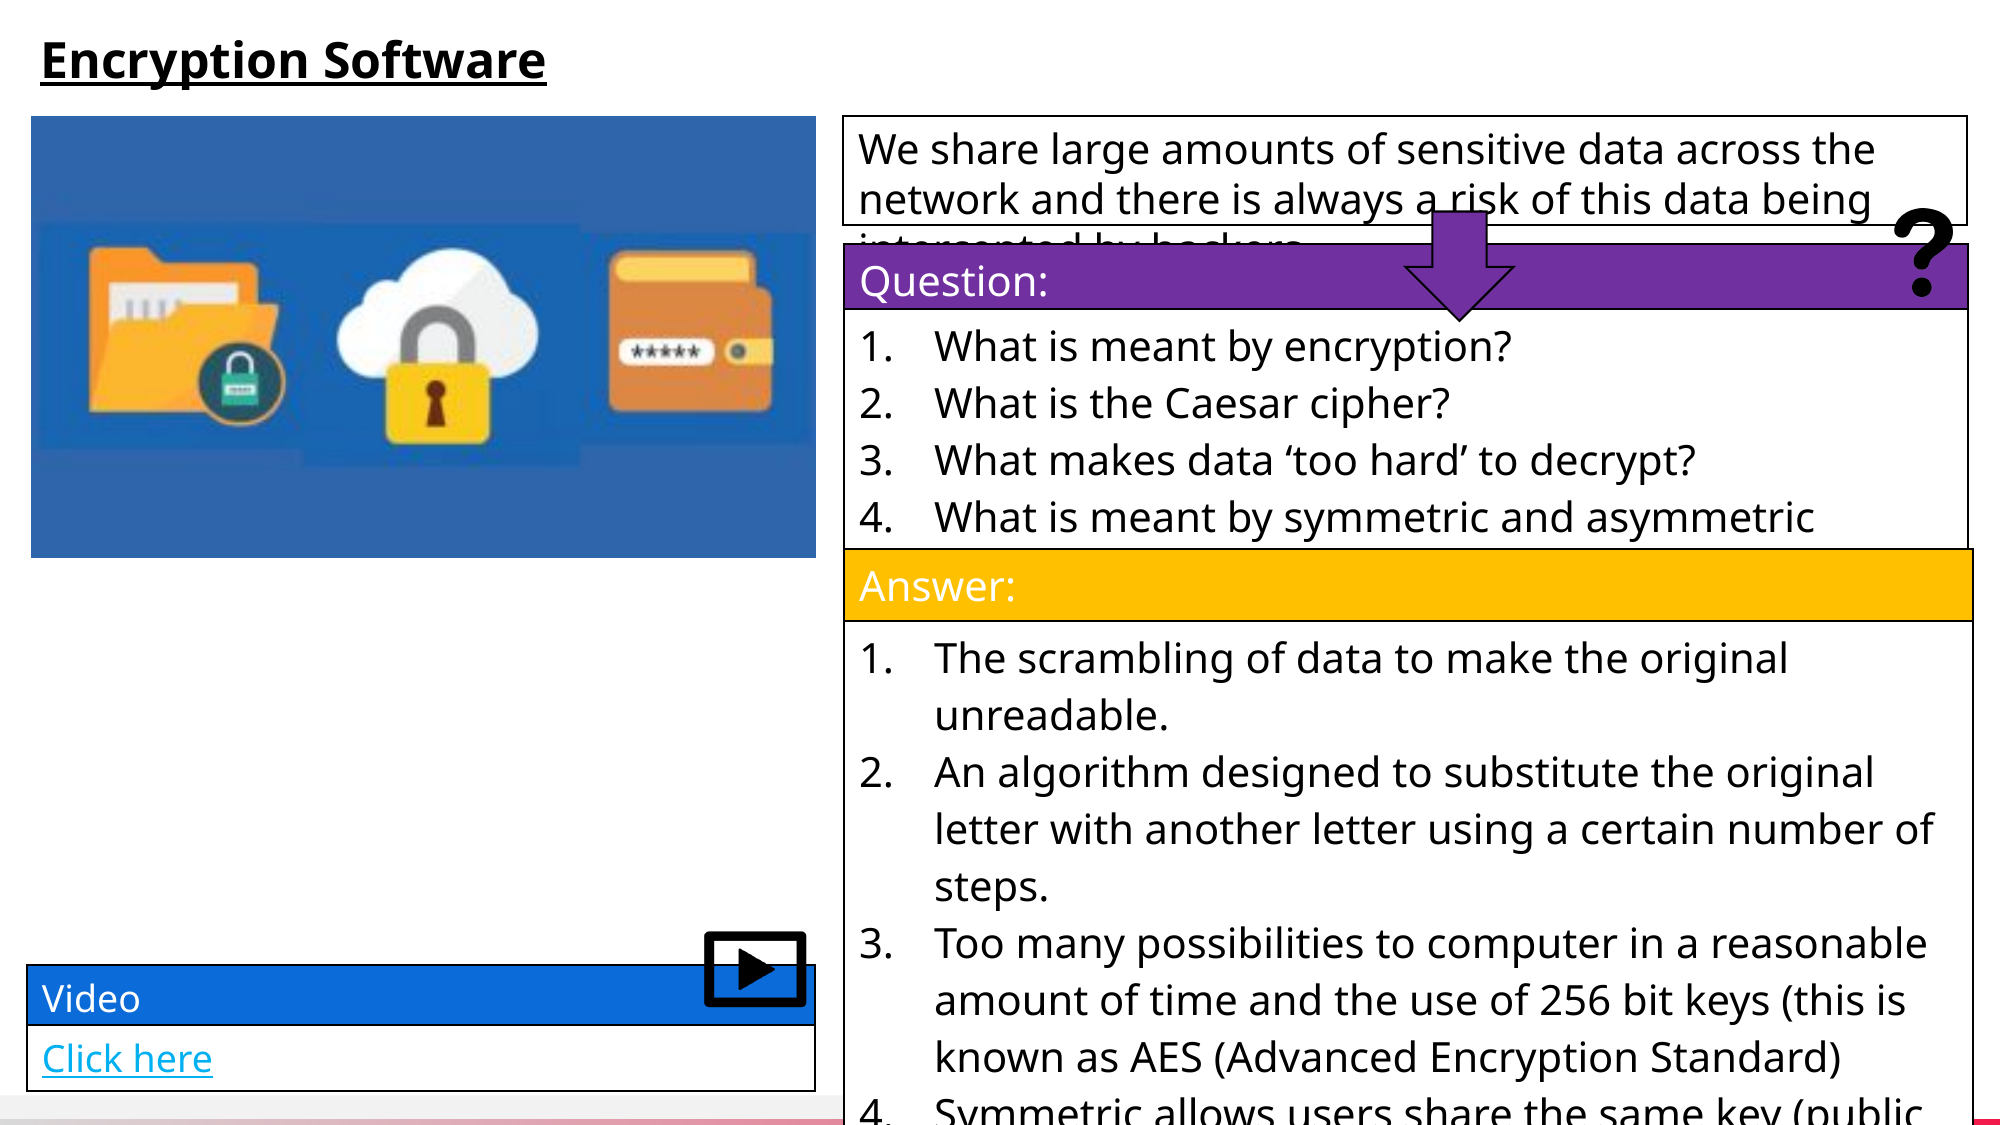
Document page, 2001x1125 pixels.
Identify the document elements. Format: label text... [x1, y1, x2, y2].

table_header Question: [845, 245, 1444, 308]
text_box Encryption Software [25, 21, 1095, 96]
picture [694, 908, 816, 1030]
text_box [1402, 210, 1517, 323]
picture [31, 116, 816, 558]
picture [1879, 208, 1968, 297]
table_cell Click here [28, 1026, 814, 1090]
table_header Answer: [845, 550, 1972, 620]
table_cell What is meant by encryption? What is the Caesar cipher? What makes data ‘too hard’ to decrypt? What is meant by symmetric and asymmetric encryption? [845, 310, 1967, 548]
text_box We share large amounts of sensitive data across the network and there is always a risk of this data being intercepted by hackers. [842, 115, 1968, 226]
table_cell The scrambling of data to make the original unreadable. An algorithm designed to substitute the original letter with another letter using a certain number of steps. Too many possibilities to computer in a reasonable amount of time and the use of 256 bit keys (this is known as AES (Advanced Encryption Standard) Symmetric allows users share the same key (public key) Asymmetric means data can only be decrypted by users who have a private key (i.e. password to login into their account) [845, 622, 1972, 1125]
table_header Question: [1475, 245, 1967, 308]
table_header Video [28, 966, 694, 1024]
